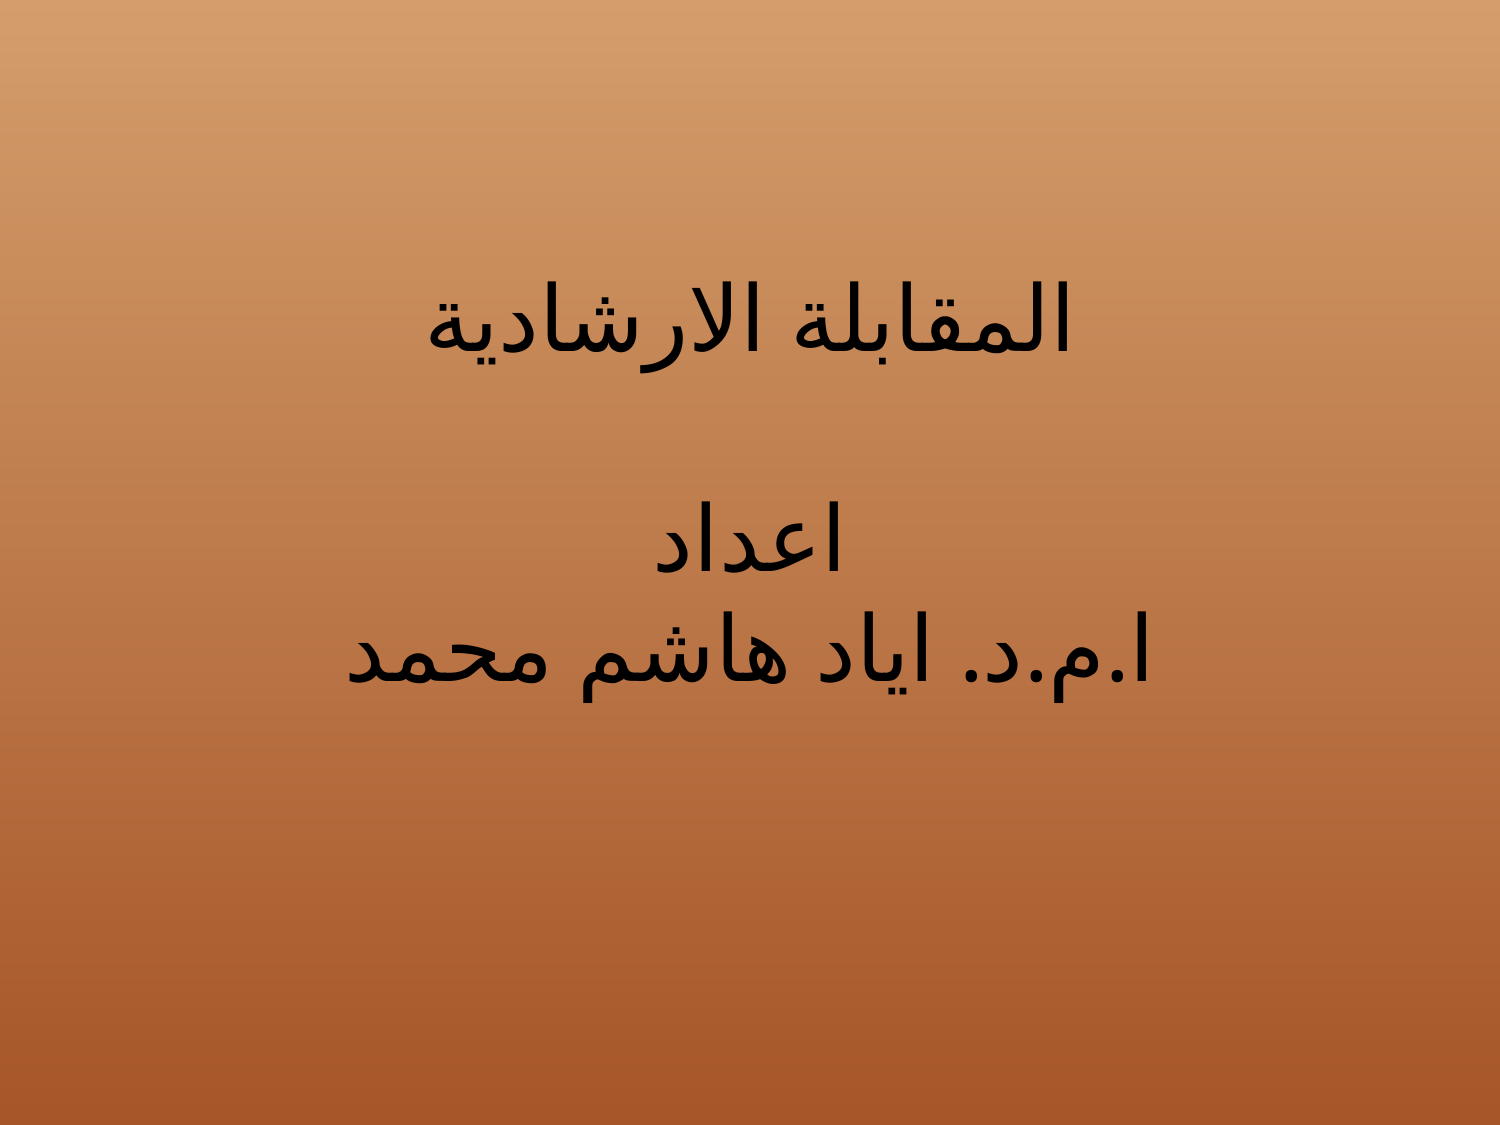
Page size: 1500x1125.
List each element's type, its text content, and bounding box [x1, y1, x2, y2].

title المقابلة الارشادية اعداد ا.م.د. اياد هاشم محمد [75, 45, 1425, 1025]
